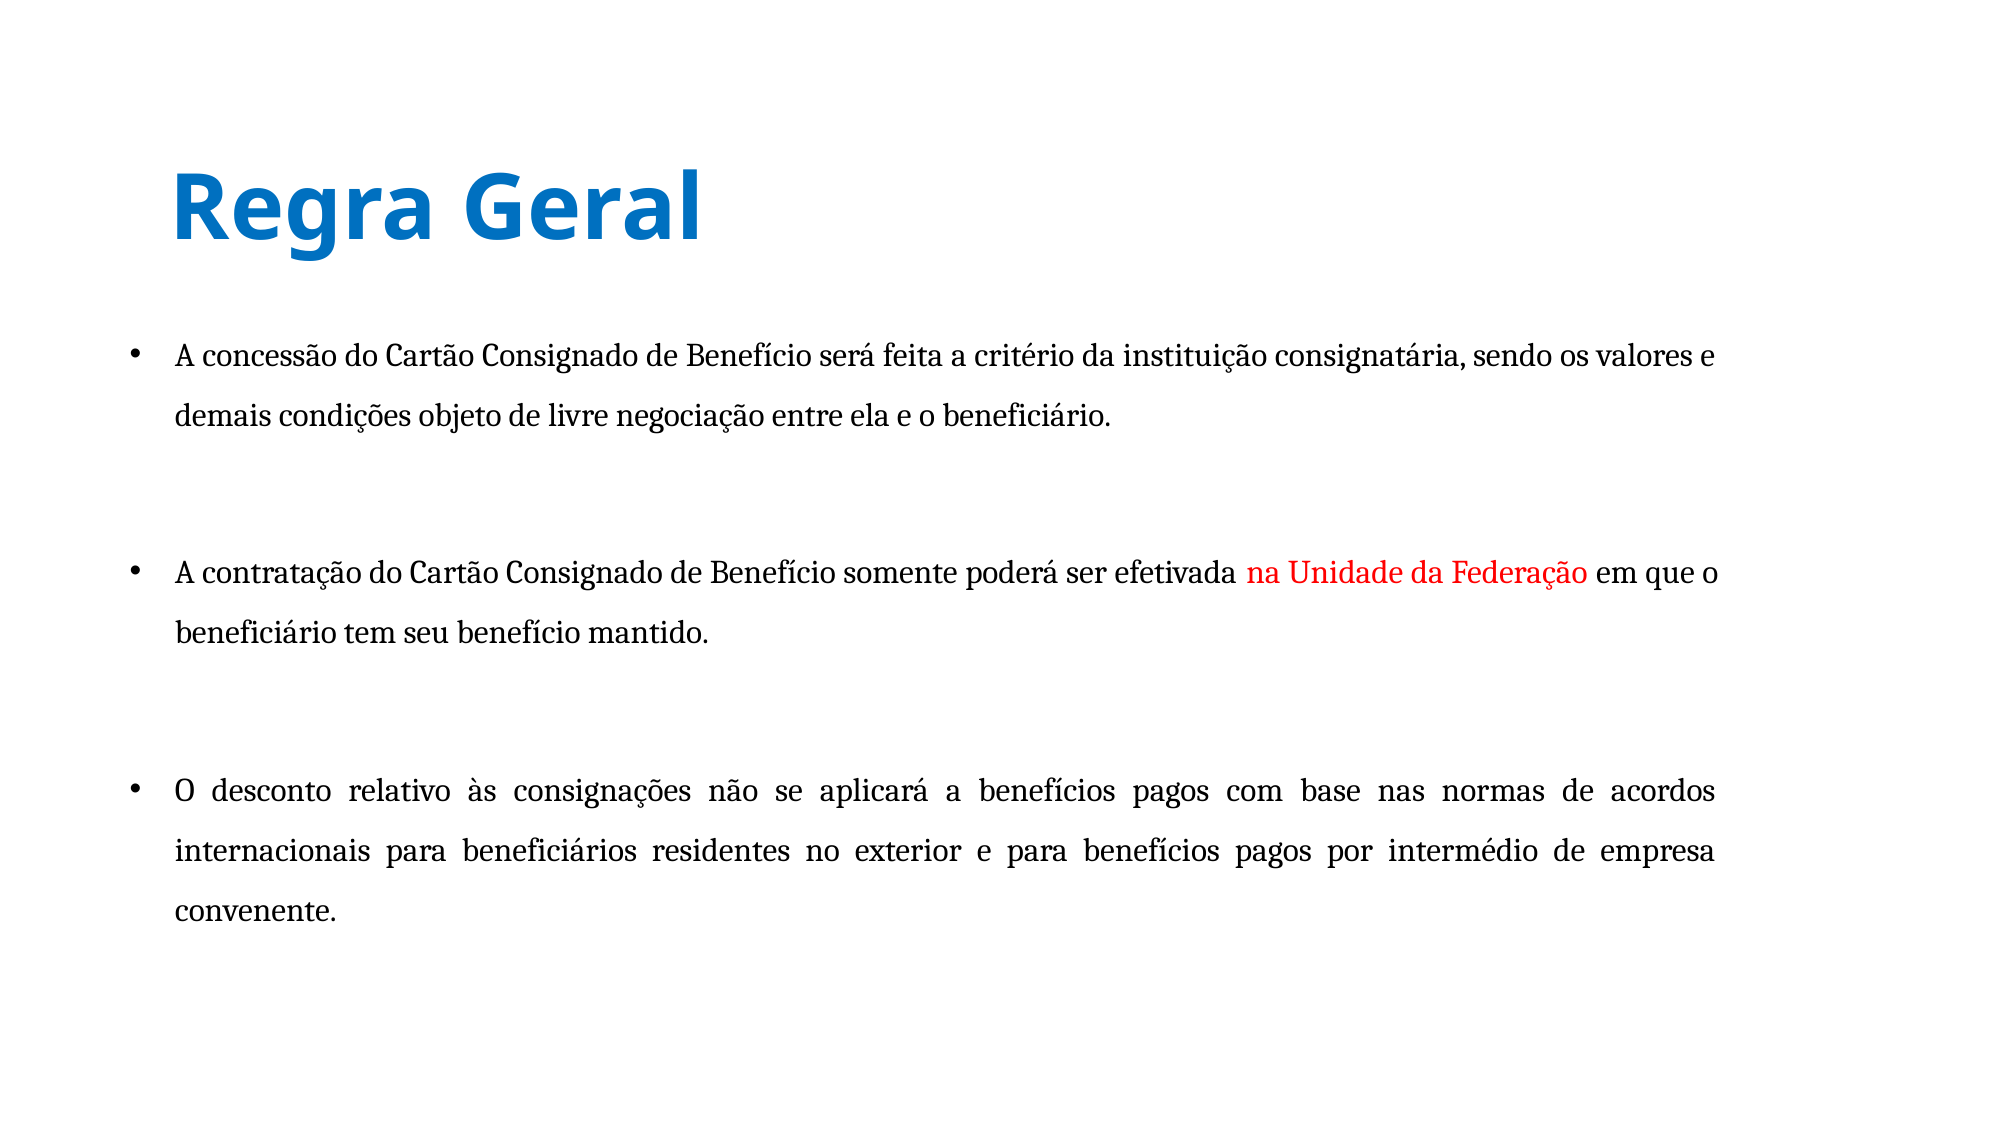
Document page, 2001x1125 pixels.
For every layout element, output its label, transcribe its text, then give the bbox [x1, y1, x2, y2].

list A concessão do Cartão Consignado de Benefício será feita a critério da instituição consignatária, sendo os valores e demais condições objeto de livre negociação entre ela e o beneficiário. A contratação do Cartão Consignado de Benefício somente poderá ser efetivada na Unidade da Federação em que o beneficiário tem seu benefício mantido. O desconto relativo às consignações não se aplicará a benefícios pagos com base nas normas de acordos internacionais para beneficiários residentes no exterior e para benefícios pagos por intermédio de empresa convenente. [114, 305, 1734, 939]
title Regra Geral [154, 129, 1694, 291]
